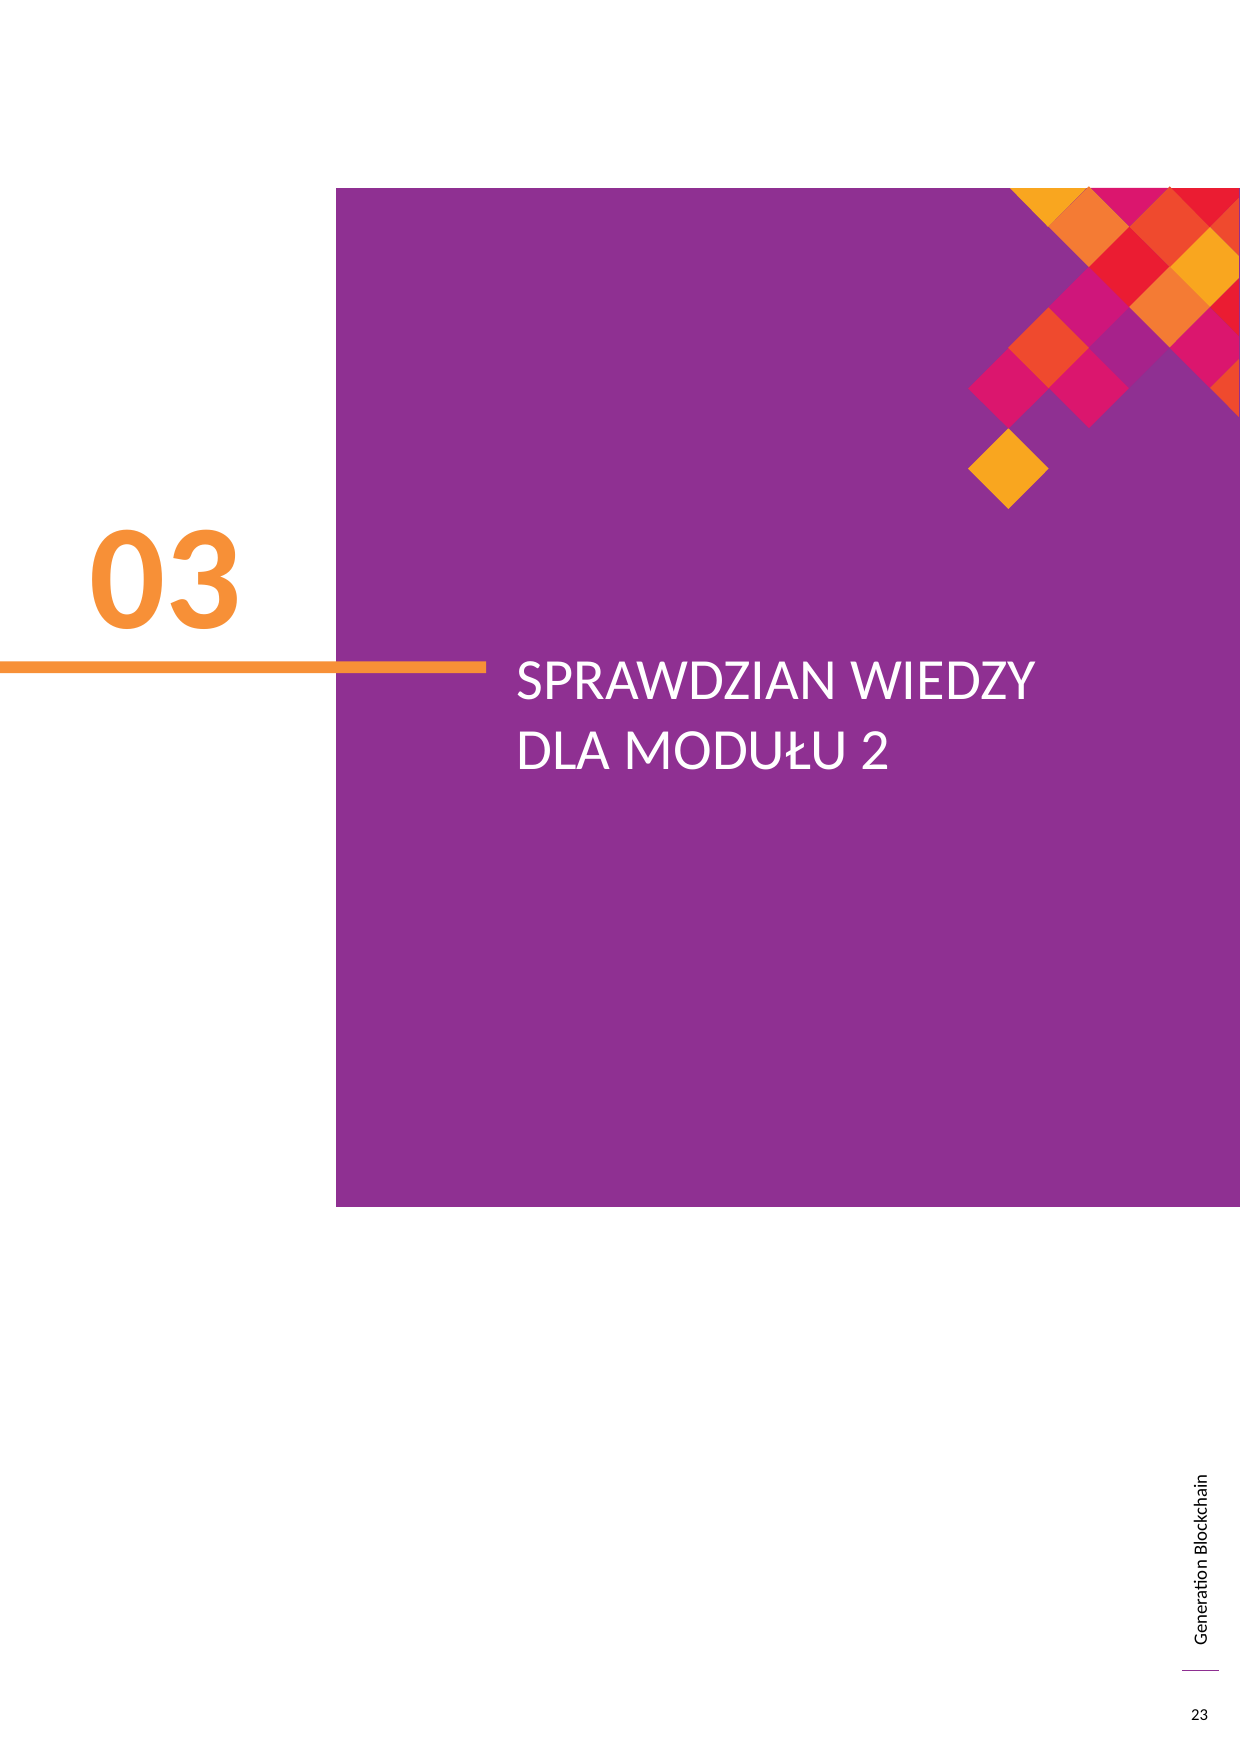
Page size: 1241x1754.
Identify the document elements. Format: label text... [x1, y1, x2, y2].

list 03 [74, 471, 375, 727]
slide_number 23 [1170, 1692, 1229, 1736]
list SPRAWDZIAN WIEDZY DLA MODUŁU 2 [501, 634, 1074, 813]
